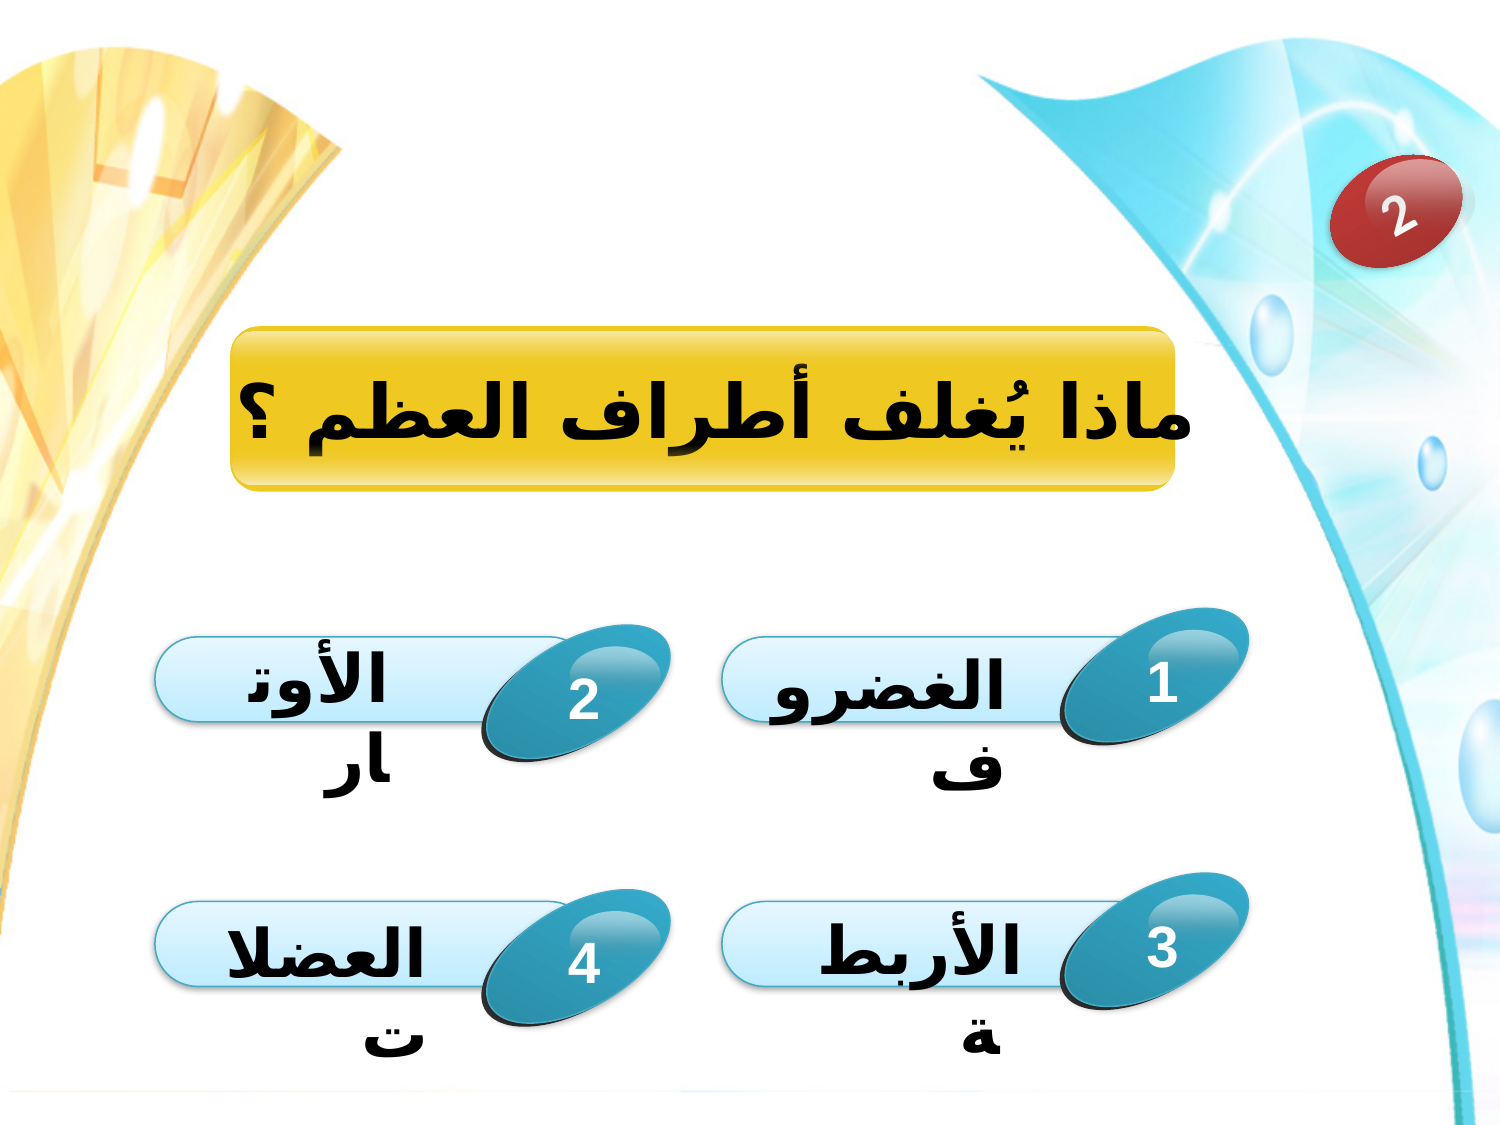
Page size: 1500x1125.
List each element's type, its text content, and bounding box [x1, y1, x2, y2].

text_box 2 [1330, 178, 1418, 268]
picture [0, 0, 1500, 1125]
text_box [229, 325, 1176, 492]
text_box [721, 888, 1259, 997]
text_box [721, 623, 1259, 732]
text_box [154, 628, 680, 747]
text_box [154, 901, 680, 1012]
